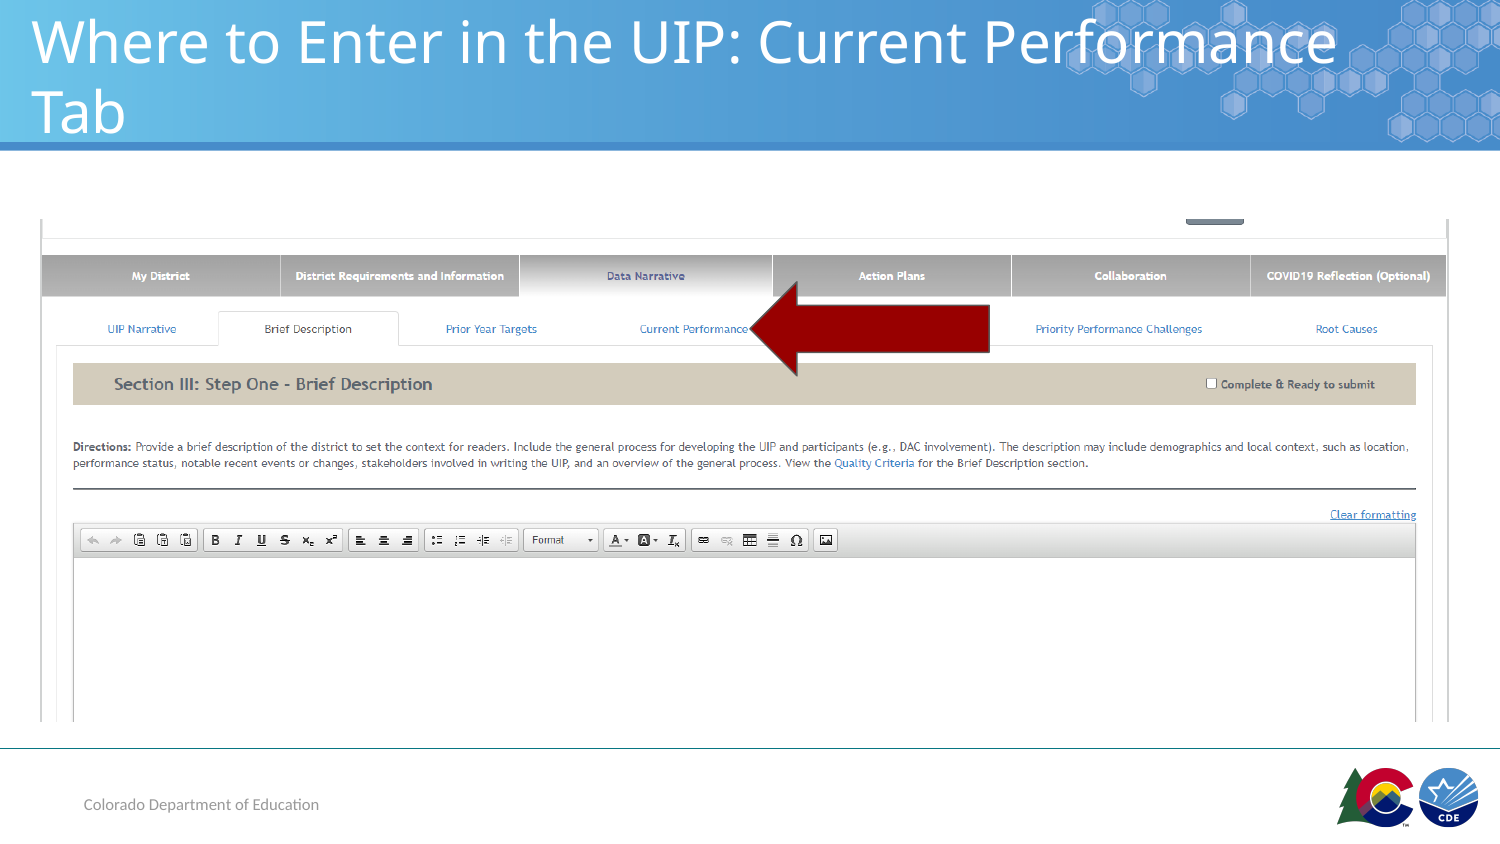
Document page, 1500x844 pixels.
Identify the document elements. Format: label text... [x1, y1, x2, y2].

picture [27, 219, 1466, 722]
picture [1336, 767, 1479, 828]
title Where to Enter in the UIP: Current Performance Tab [31, 28, 1430, 123]
picture [0, 0, 1500, 151]
